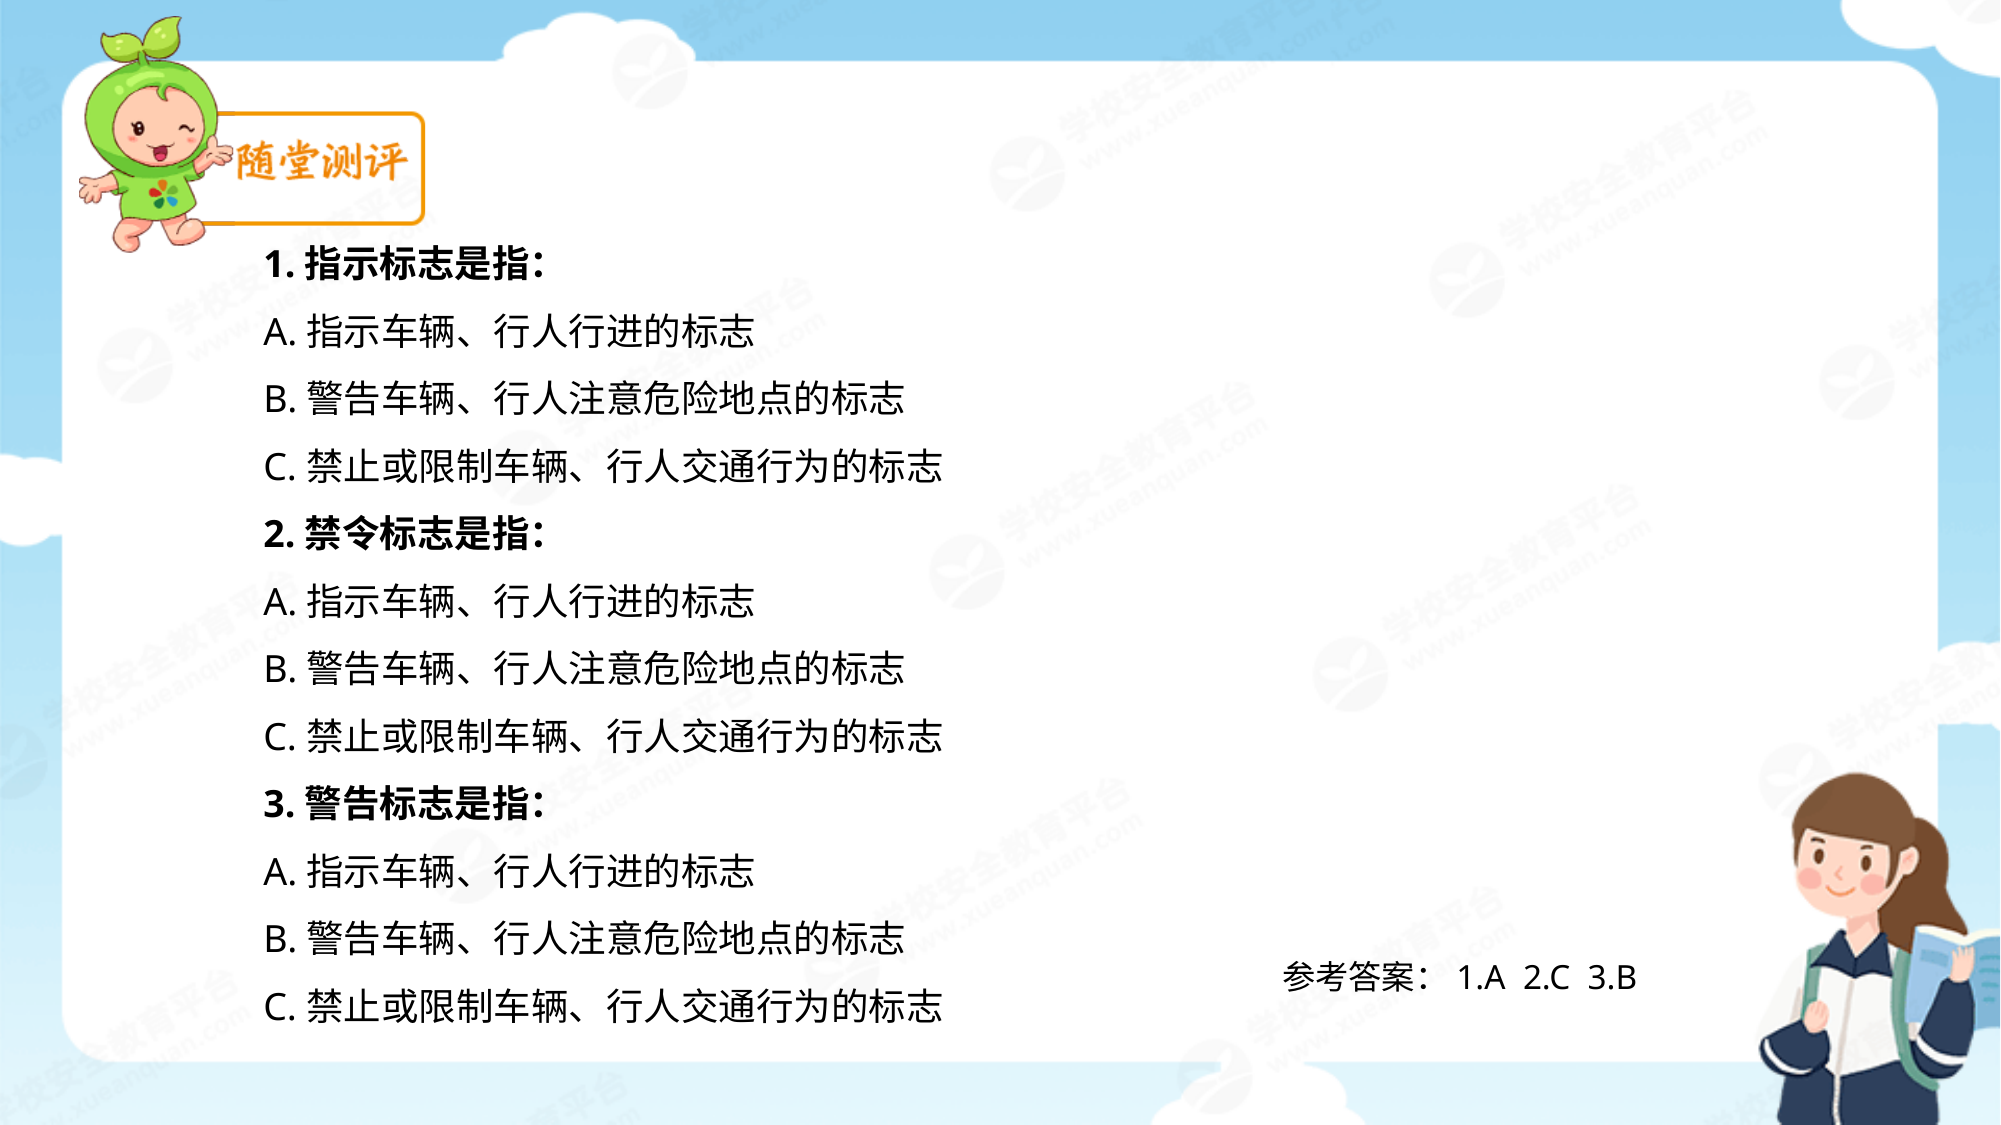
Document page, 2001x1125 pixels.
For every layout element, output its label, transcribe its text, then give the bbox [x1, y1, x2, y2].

picture [0, 0, 2001, 1125]
text_box 1.指示标志是指： A.指示车辆、行人行进的标志 B.警告车辆、行人注意危险地点的标志 C.禁止或限制车辆、行人交通行为的标志 2.禁令标志是指： A.指示车辆、行人行进的标志 B.警告车辆、行人注意危险地点的标志 C.禁止或限制车辆、行人交通行为的标志 3.警告标志是指： A.指示车辆、行人行进的标志 B.警告车辆、行人注意危险地点的标志 C.禁止或限制车辆、行人交通行为的标志 [248, 210, 1543, 1036]
text_box 参考答案：1.A 2.C 3.B [1267, 928, 1708, 1004]
